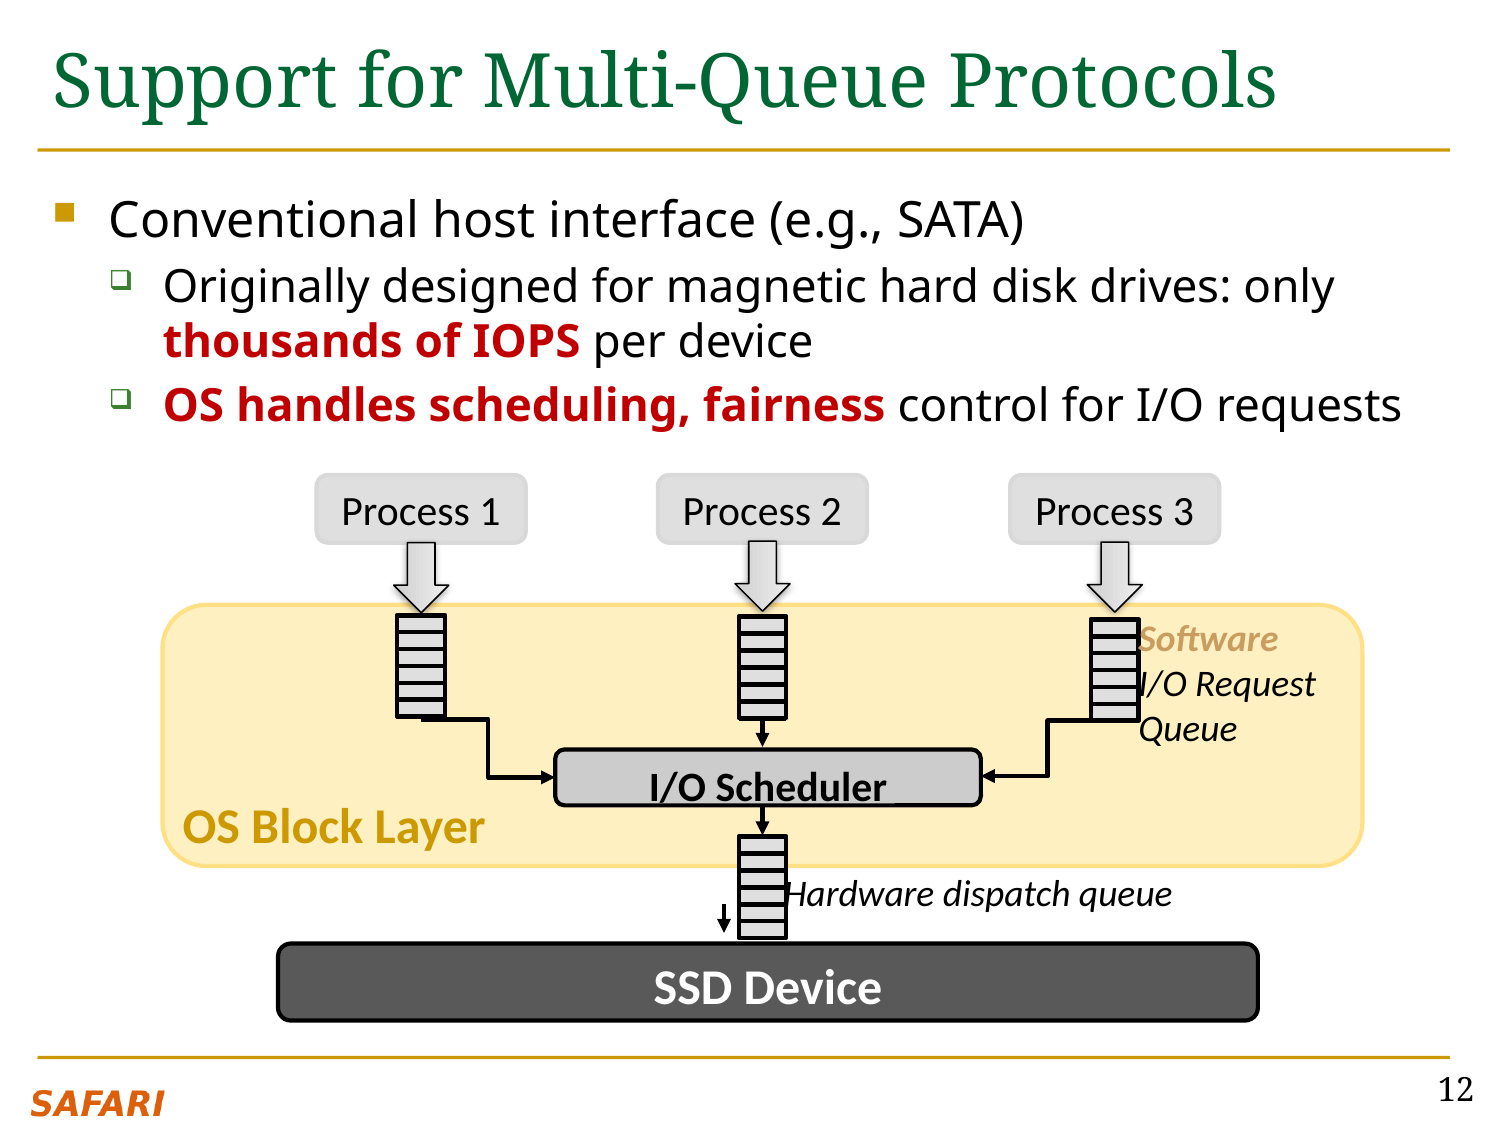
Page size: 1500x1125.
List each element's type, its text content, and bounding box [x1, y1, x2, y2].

title Support for Multi-Queue Protocols [37, 24, 1450, 170]
slide_number 12 [1139, 1045, 1490, 1121]
list Conventional host interface (e.g., SATA) Originally designed for magnetic hard disk drives: only thousands of IOPS per device OS handles scheduling, fairness control for I/O requests [37, 179, 1450, 244]
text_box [162, 474, 1363, 1021]
picture [29, 1083, 169, 1124]
